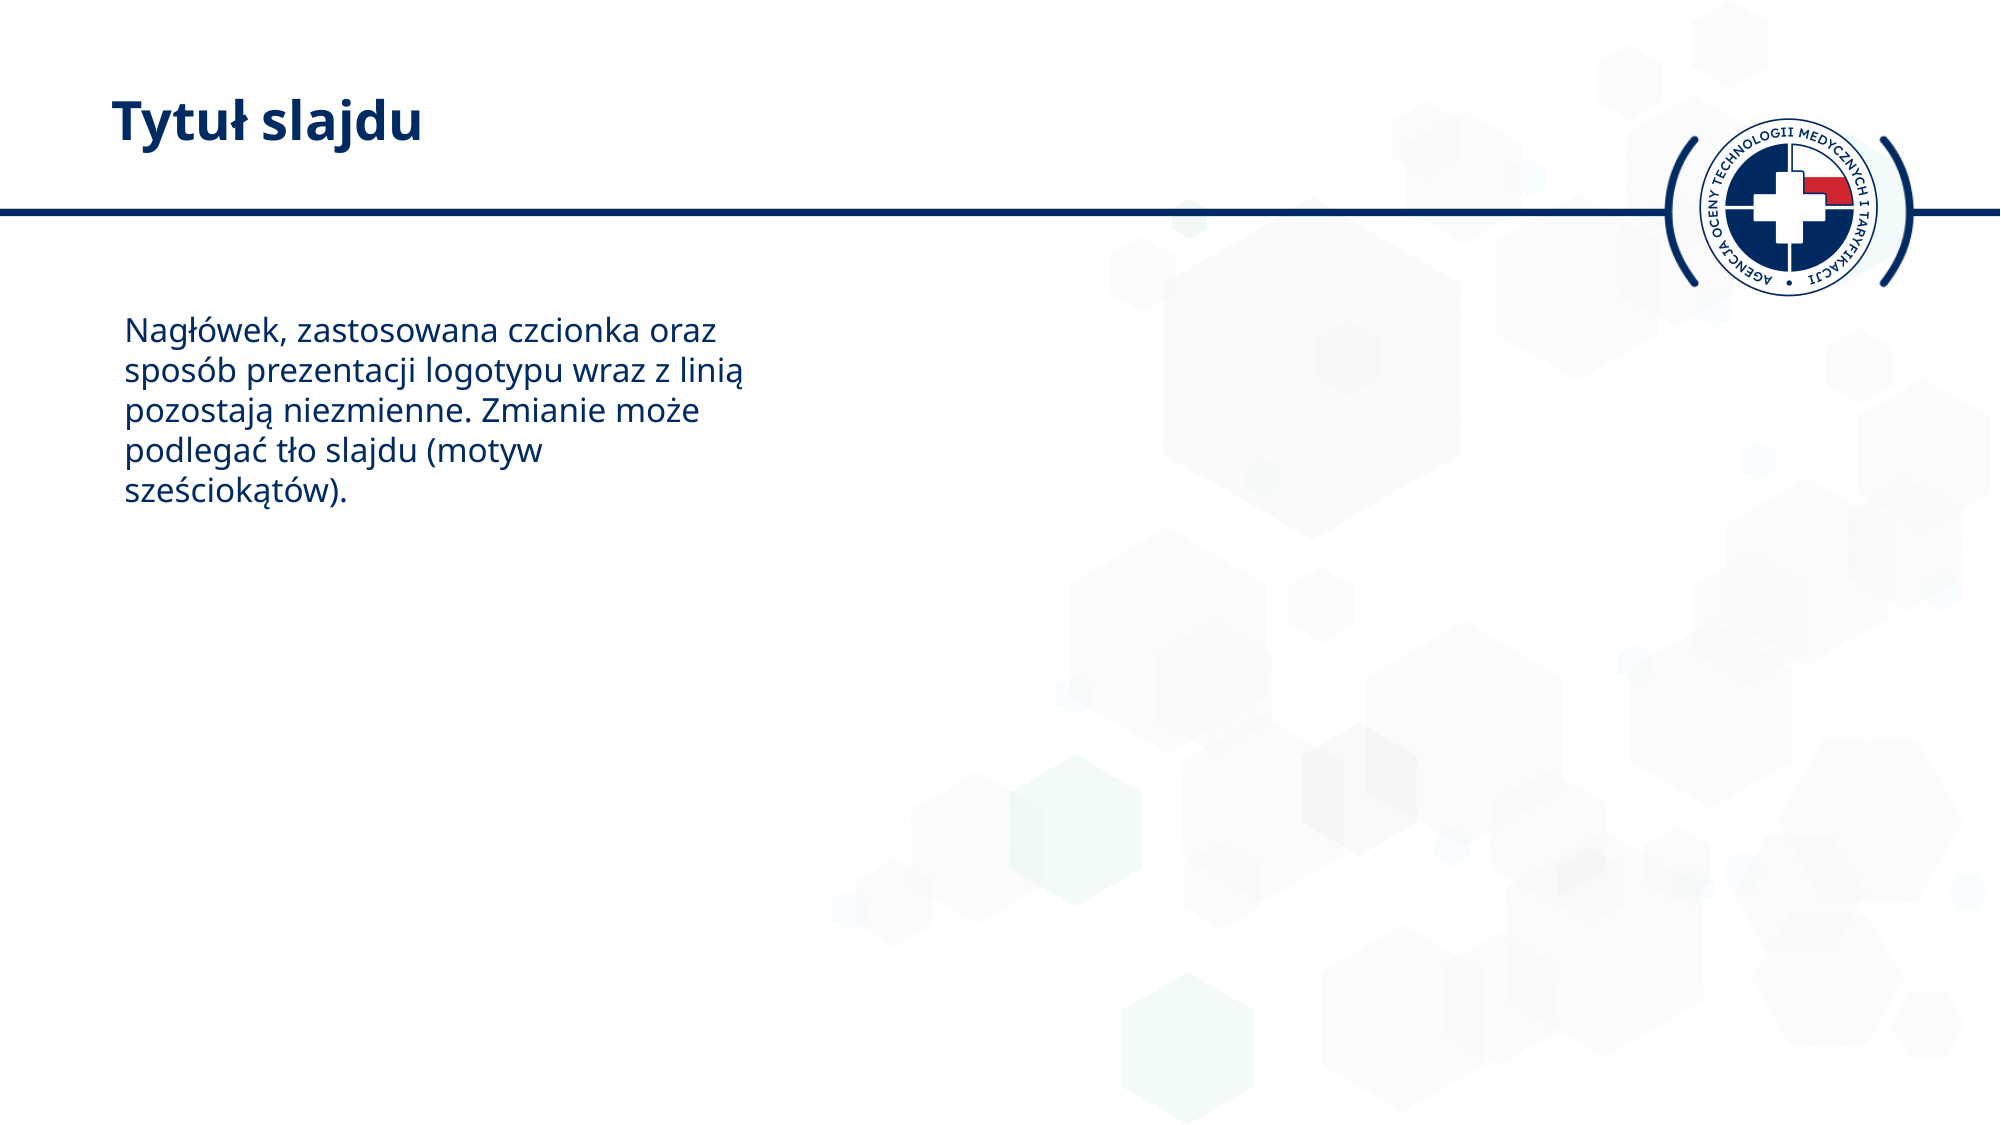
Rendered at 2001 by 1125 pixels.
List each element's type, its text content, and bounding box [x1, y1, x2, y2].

picture [0, 0, 2000, 1125]
text_box Nagłówek, zastosowana czcionka oraz sposób prezentacji logotypu wraz z linią pozostają niezmienne. Zmianie może podlegać tło slajdu (motyw sześciokątów). [109, 351, 786, 517]
